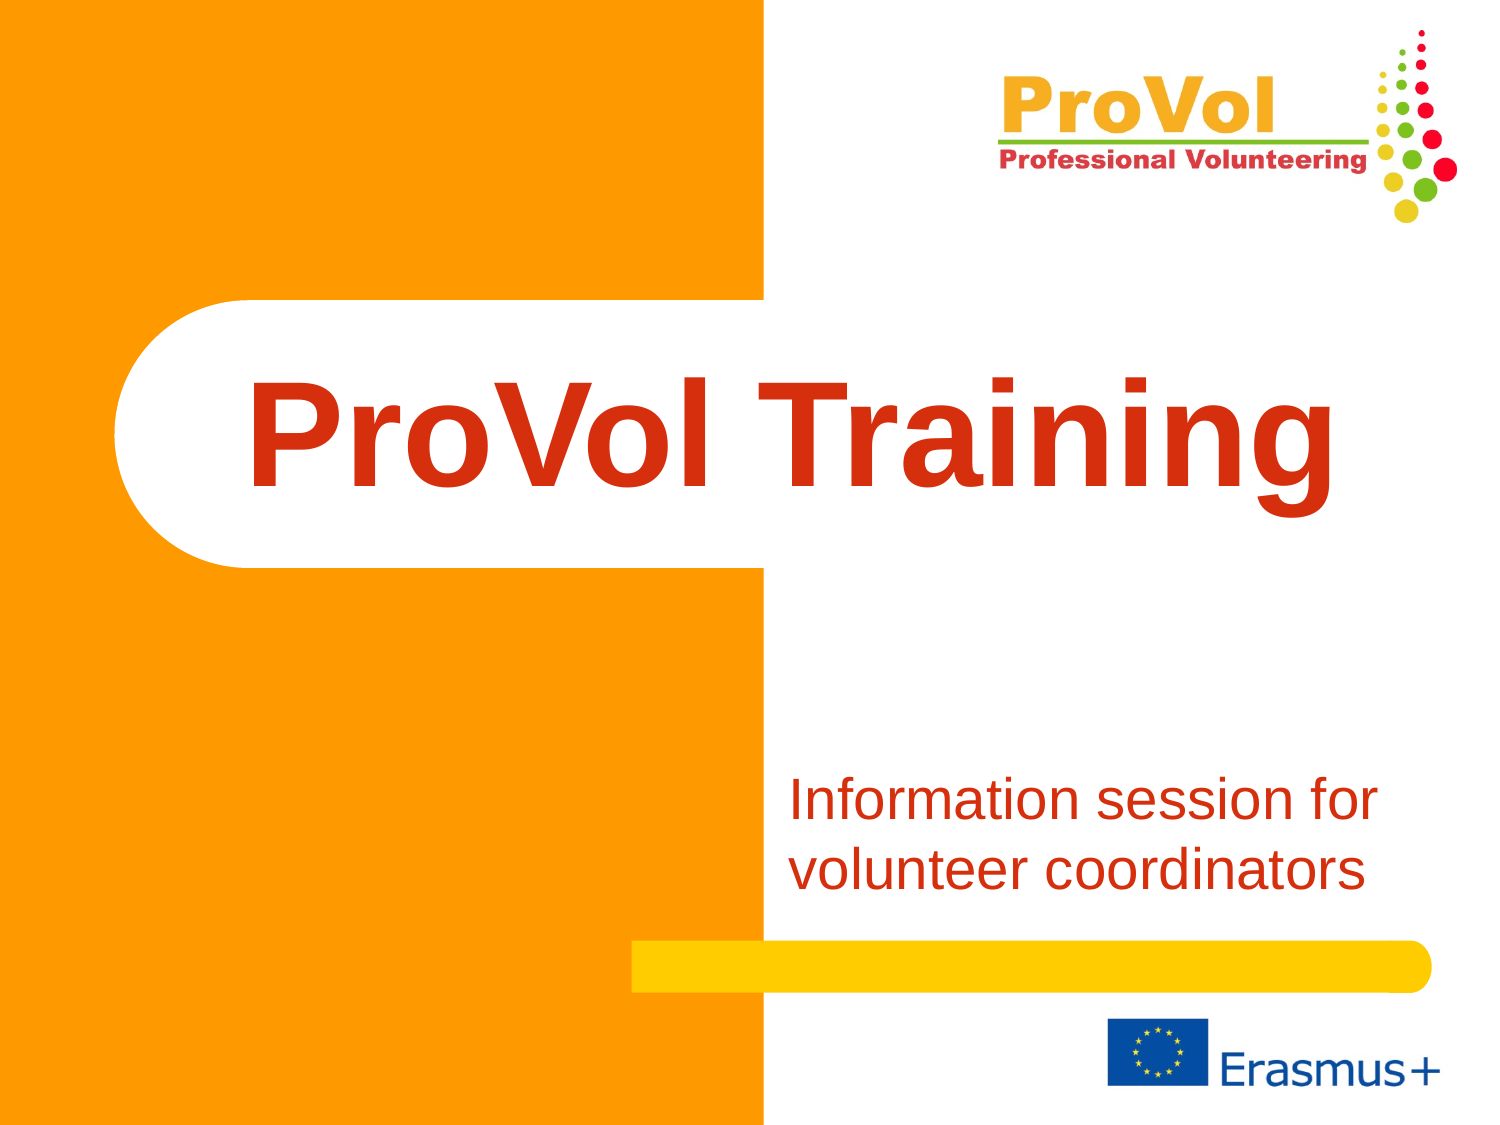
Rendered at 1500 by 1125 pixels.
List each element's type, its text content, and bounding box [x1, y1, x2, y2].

picture [1088, 999, 1459, 1105]
title ProVol Training [123, 314, 1463, 563]
picture [998, 30, 1457, 223]
subtitle Information session for volunteer coordinators [773, 609, 1432, 909]
